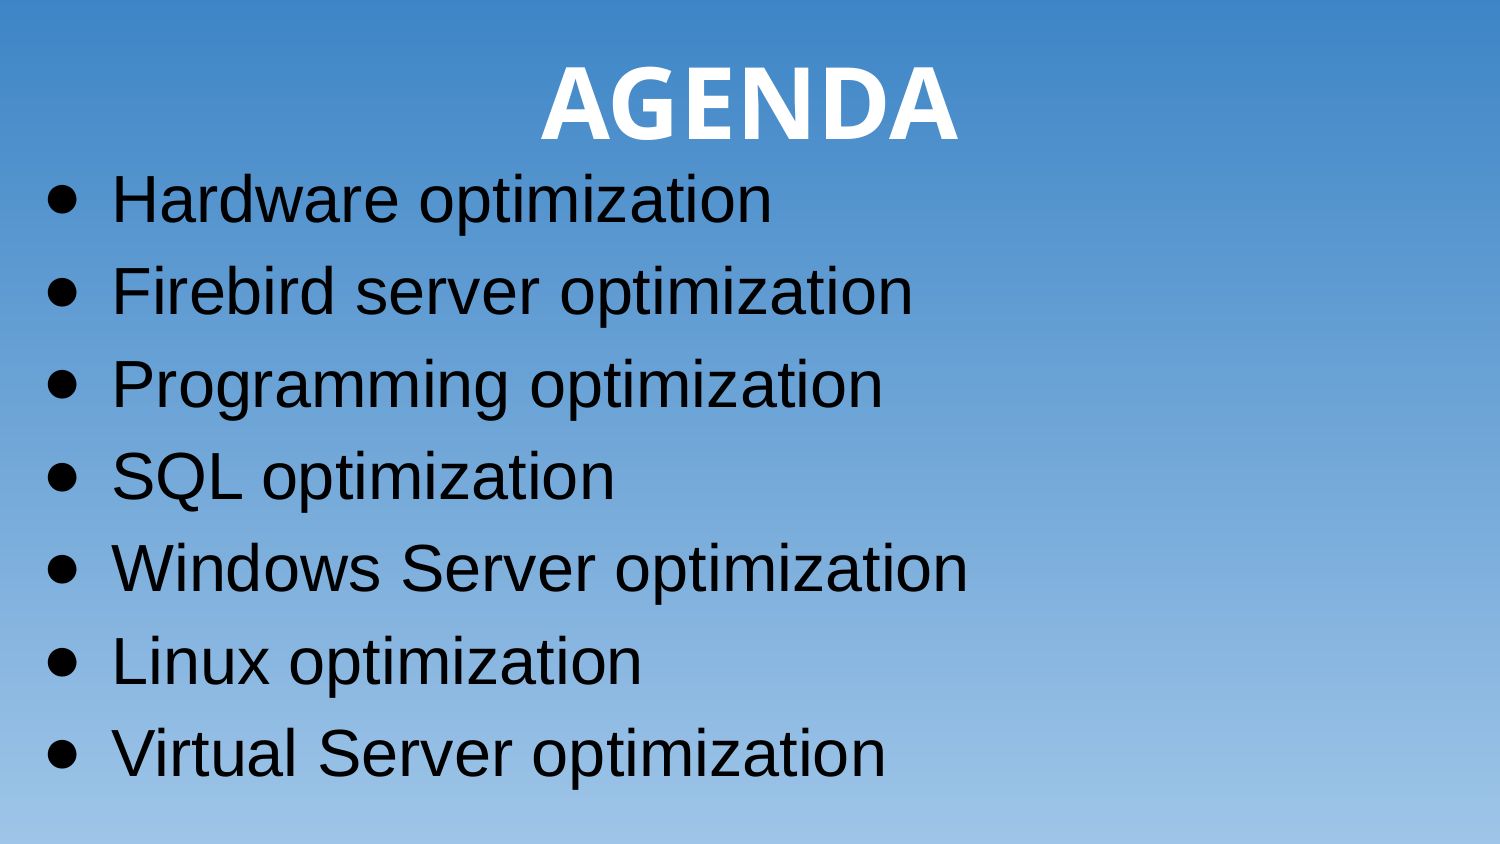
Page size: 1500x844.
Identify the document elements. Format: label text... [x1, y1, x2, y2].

list Hardware optimization Firebird server optimization Programming optimization SQL optimization Windows Server optimization Linux optimization Virtual Server optimization [21, 140, 1455, 774]
title AGENDA [75, 33, 1425, 140]
